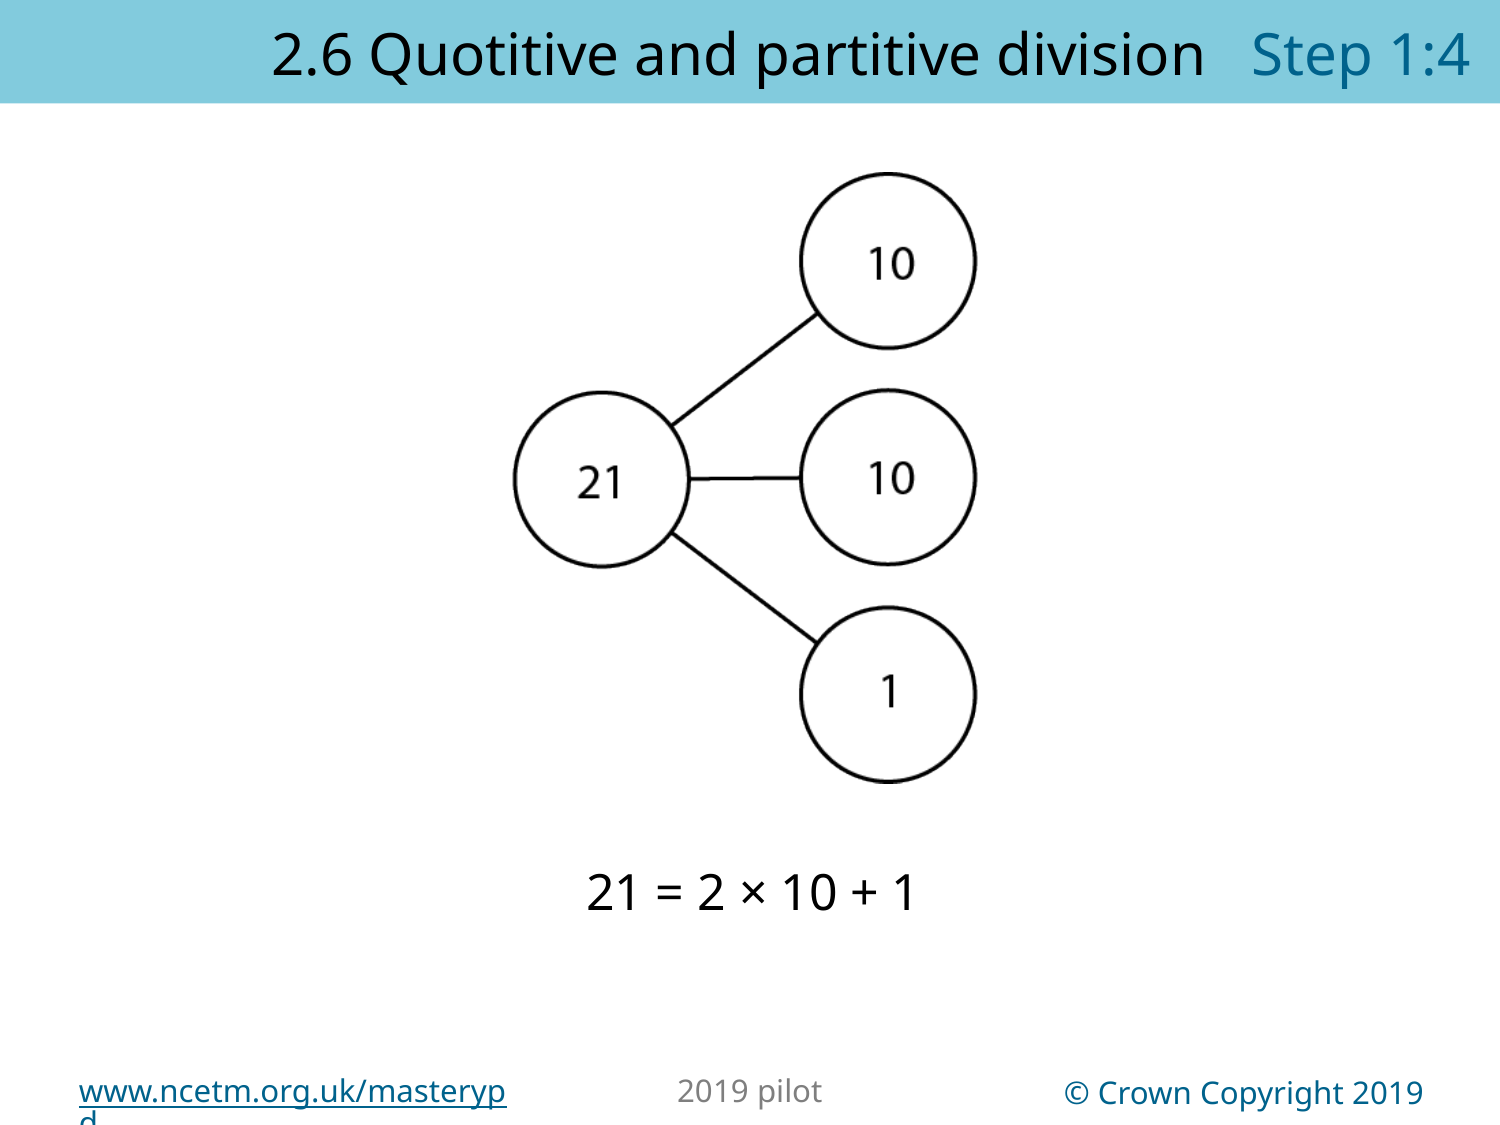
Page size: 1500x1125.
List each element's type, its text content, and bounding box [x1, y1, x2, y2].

list 2.6 Quotitive and partitive division Step 1:4 [0, 0, 1500, 104]
text_box 21 = 2 × 10 + 1 [571, 852, 936, 928]
picture [190, 172, 1310, 784]
